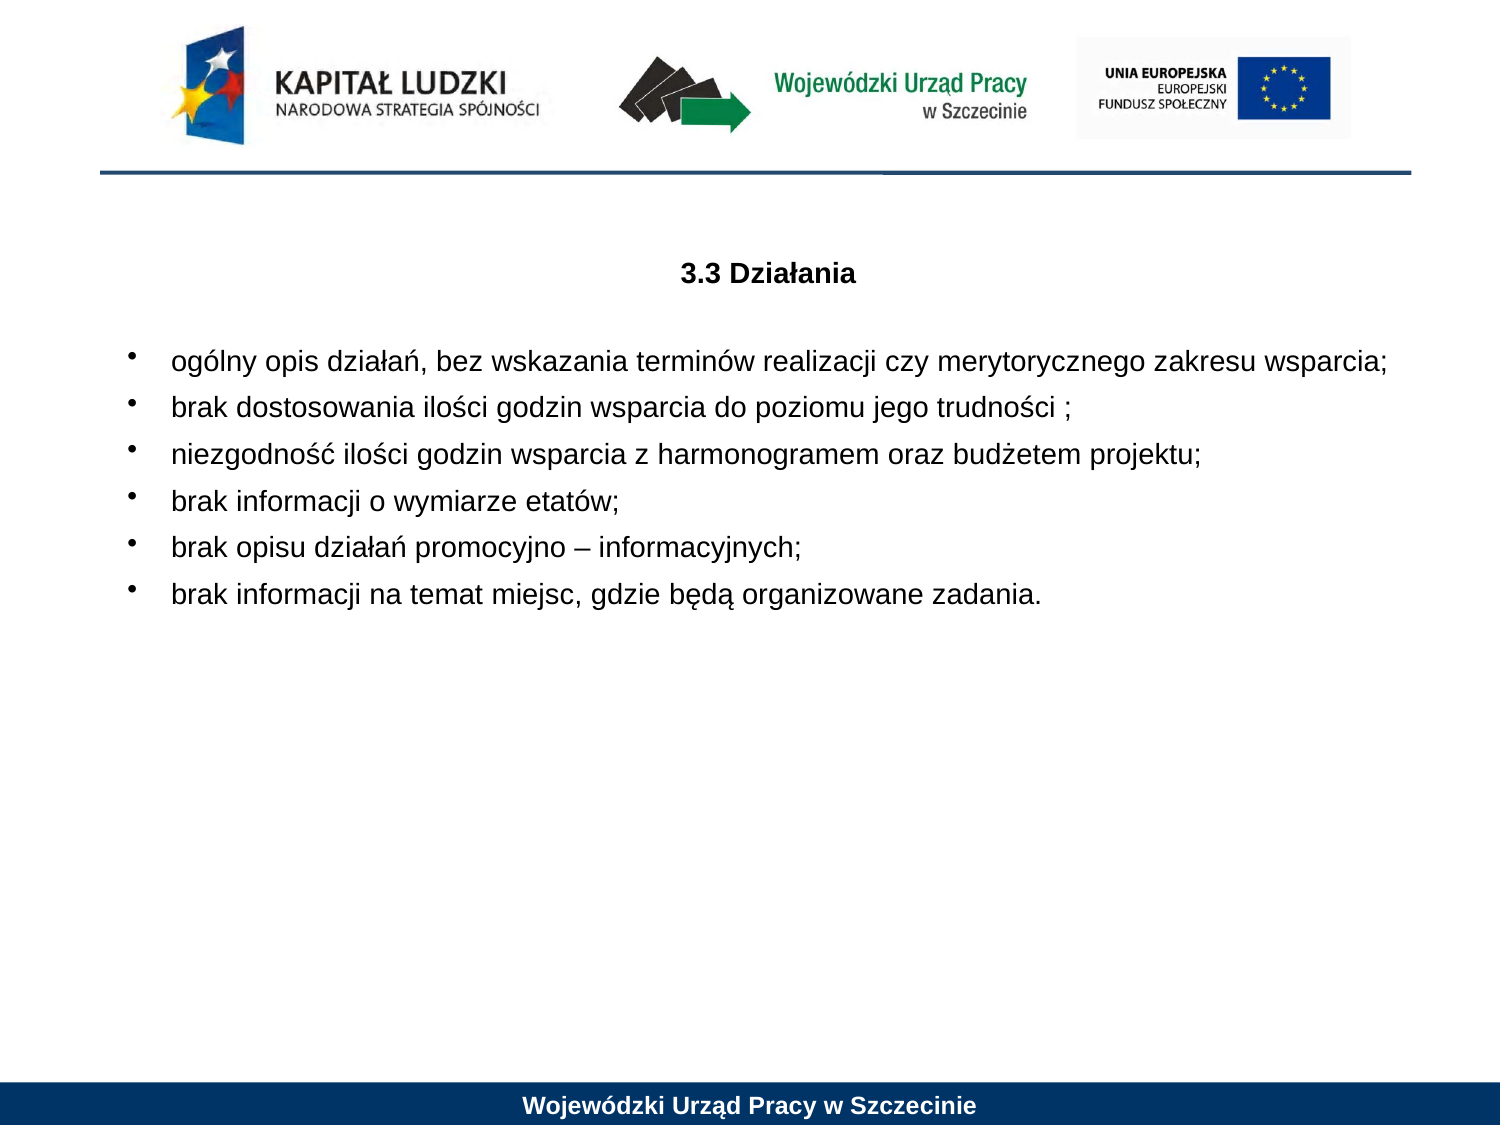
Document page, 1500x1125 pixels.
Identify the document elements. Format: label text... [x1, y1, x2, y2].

picture [159, 24, 1353, 149]
list 3.3 Działania ogólny opis działań, bez wskazania terminów realizacji czy merytorycznego zakresu wsparcia; brak dostosowania ilości godzin wsparcia do poziomu jego trudności ; niezgodność ilości godzin wsparcia z harmonogramem oraz budżetem projektu; brak informacji o wymiarze etatów; brak opisu działań promocyjno – informacyjnych; brak informacji na temat miejsc, gdzie będą organizowane zadania. [111, 196, 1426, 1003]
